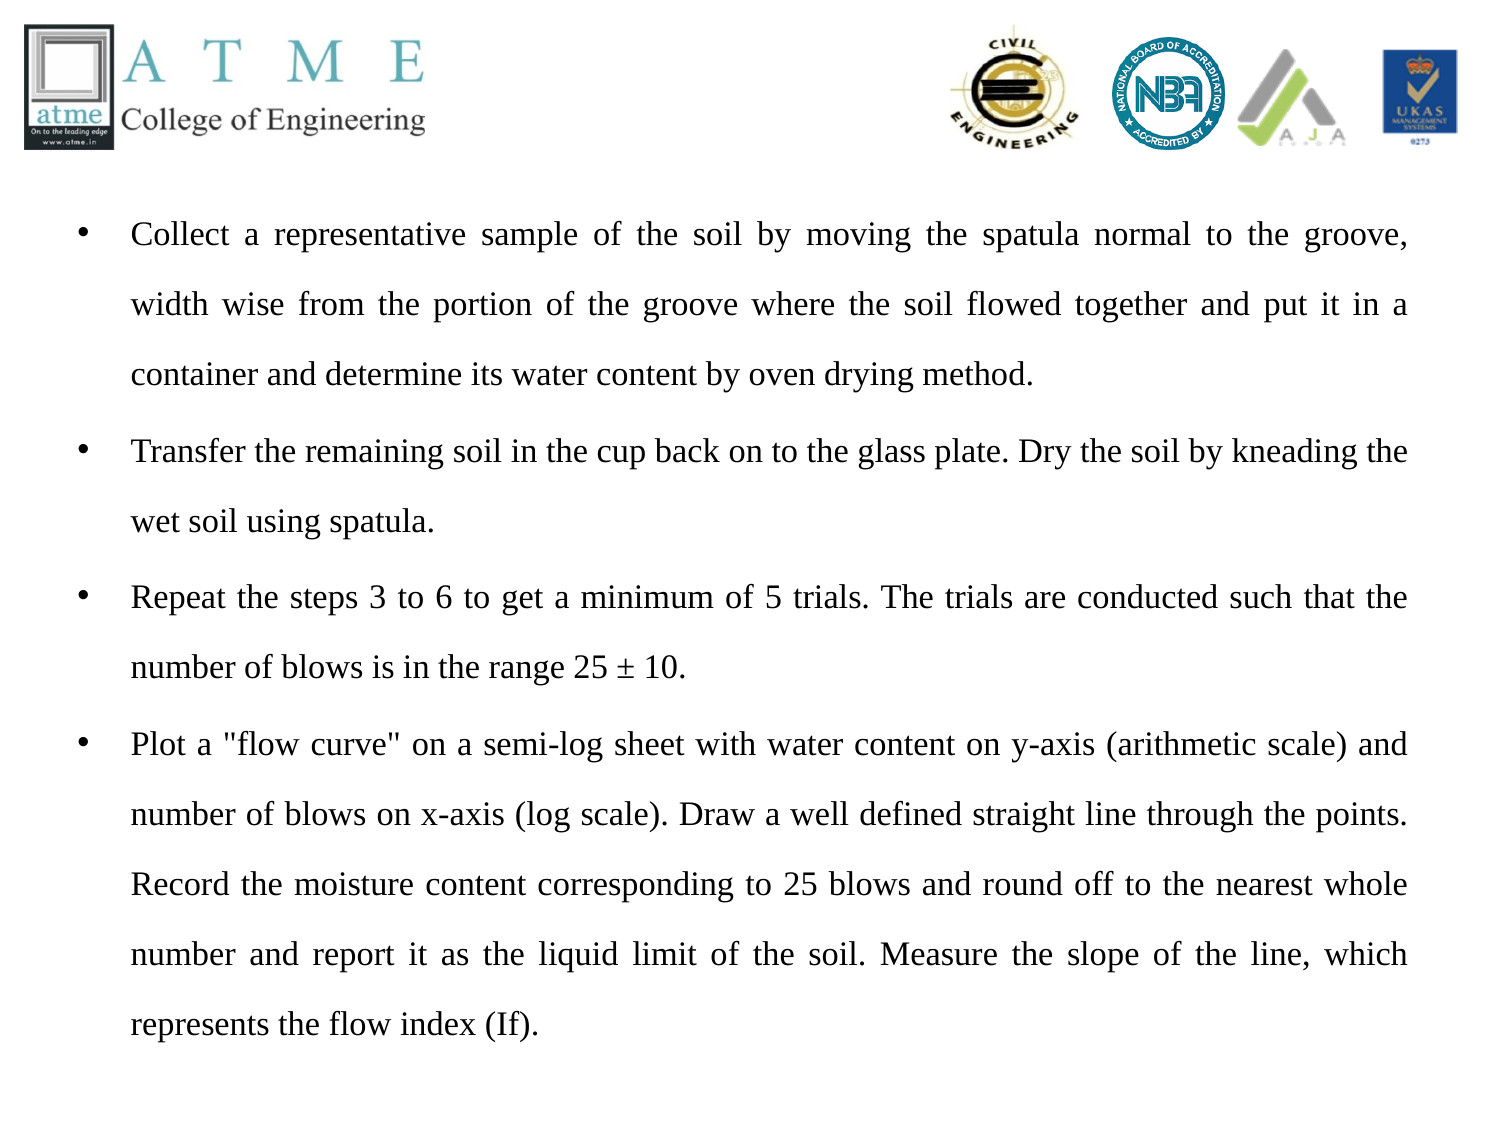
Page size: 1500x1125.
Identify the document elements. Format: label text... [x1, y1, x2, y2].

picture [1179, 37, 1225, 79]
picture [1209, 103, 1218, 120]
picture [1112, 37, 1213, 150]
picture [1184, 109, 1225, 150]
picture [1237, 49, 1458, 146]
list Collect a representative sample of the soil by moving the spatula normal to the groove, width wise from the portion of the groove where the soil flowed together and put it in a container and determine its water content by oven drying method. Transfer the remaining soil in the cup back on to the glass plate. Dry the soil by kneading the wet soil using spatula. Repeat the steps 3 to 6 to get a minimum of 5 trials. The trials are conducted such that the number of blows is in the range 25 ± 10. Plot a "flow curve" on a semi-log sheet with water content on y-axis (arithmetic scale) and number of blows on x-axis (log scale). Draw a well defined straight line through the points. Record the moisture content corresponding to 25 blows and round off to the nearest whole number and report it as the liquid limit of the soil. Measure the slope of the line, which represents the flow index (If). [62, 174, 1425, 1050]
picture [24, 24, 425, 150]
picture [950, 24, 1080, 150]
